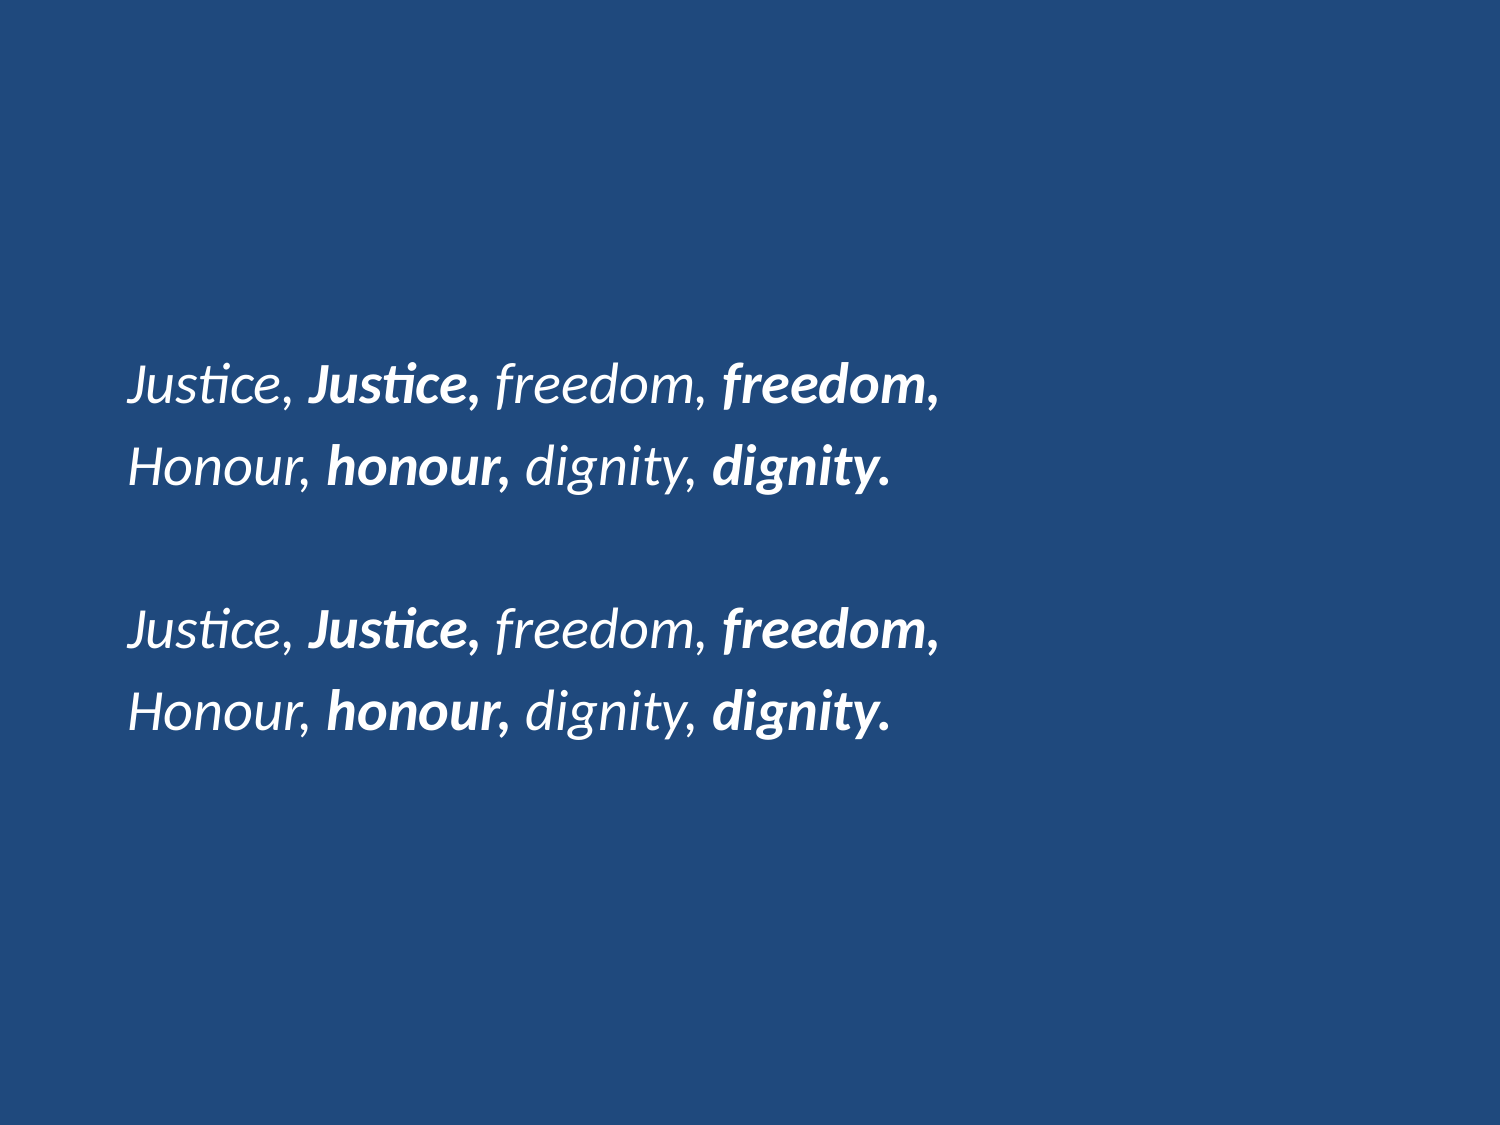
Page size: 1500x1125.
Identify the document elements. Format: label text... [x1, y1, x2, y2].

list Justice, Justice, freedom, freedom, Honour, honour, dignity, dignity. Justice, Justice, freedom, freedom, Honour, honour, dignity, dignity. [112, 338, 1471, 787]
